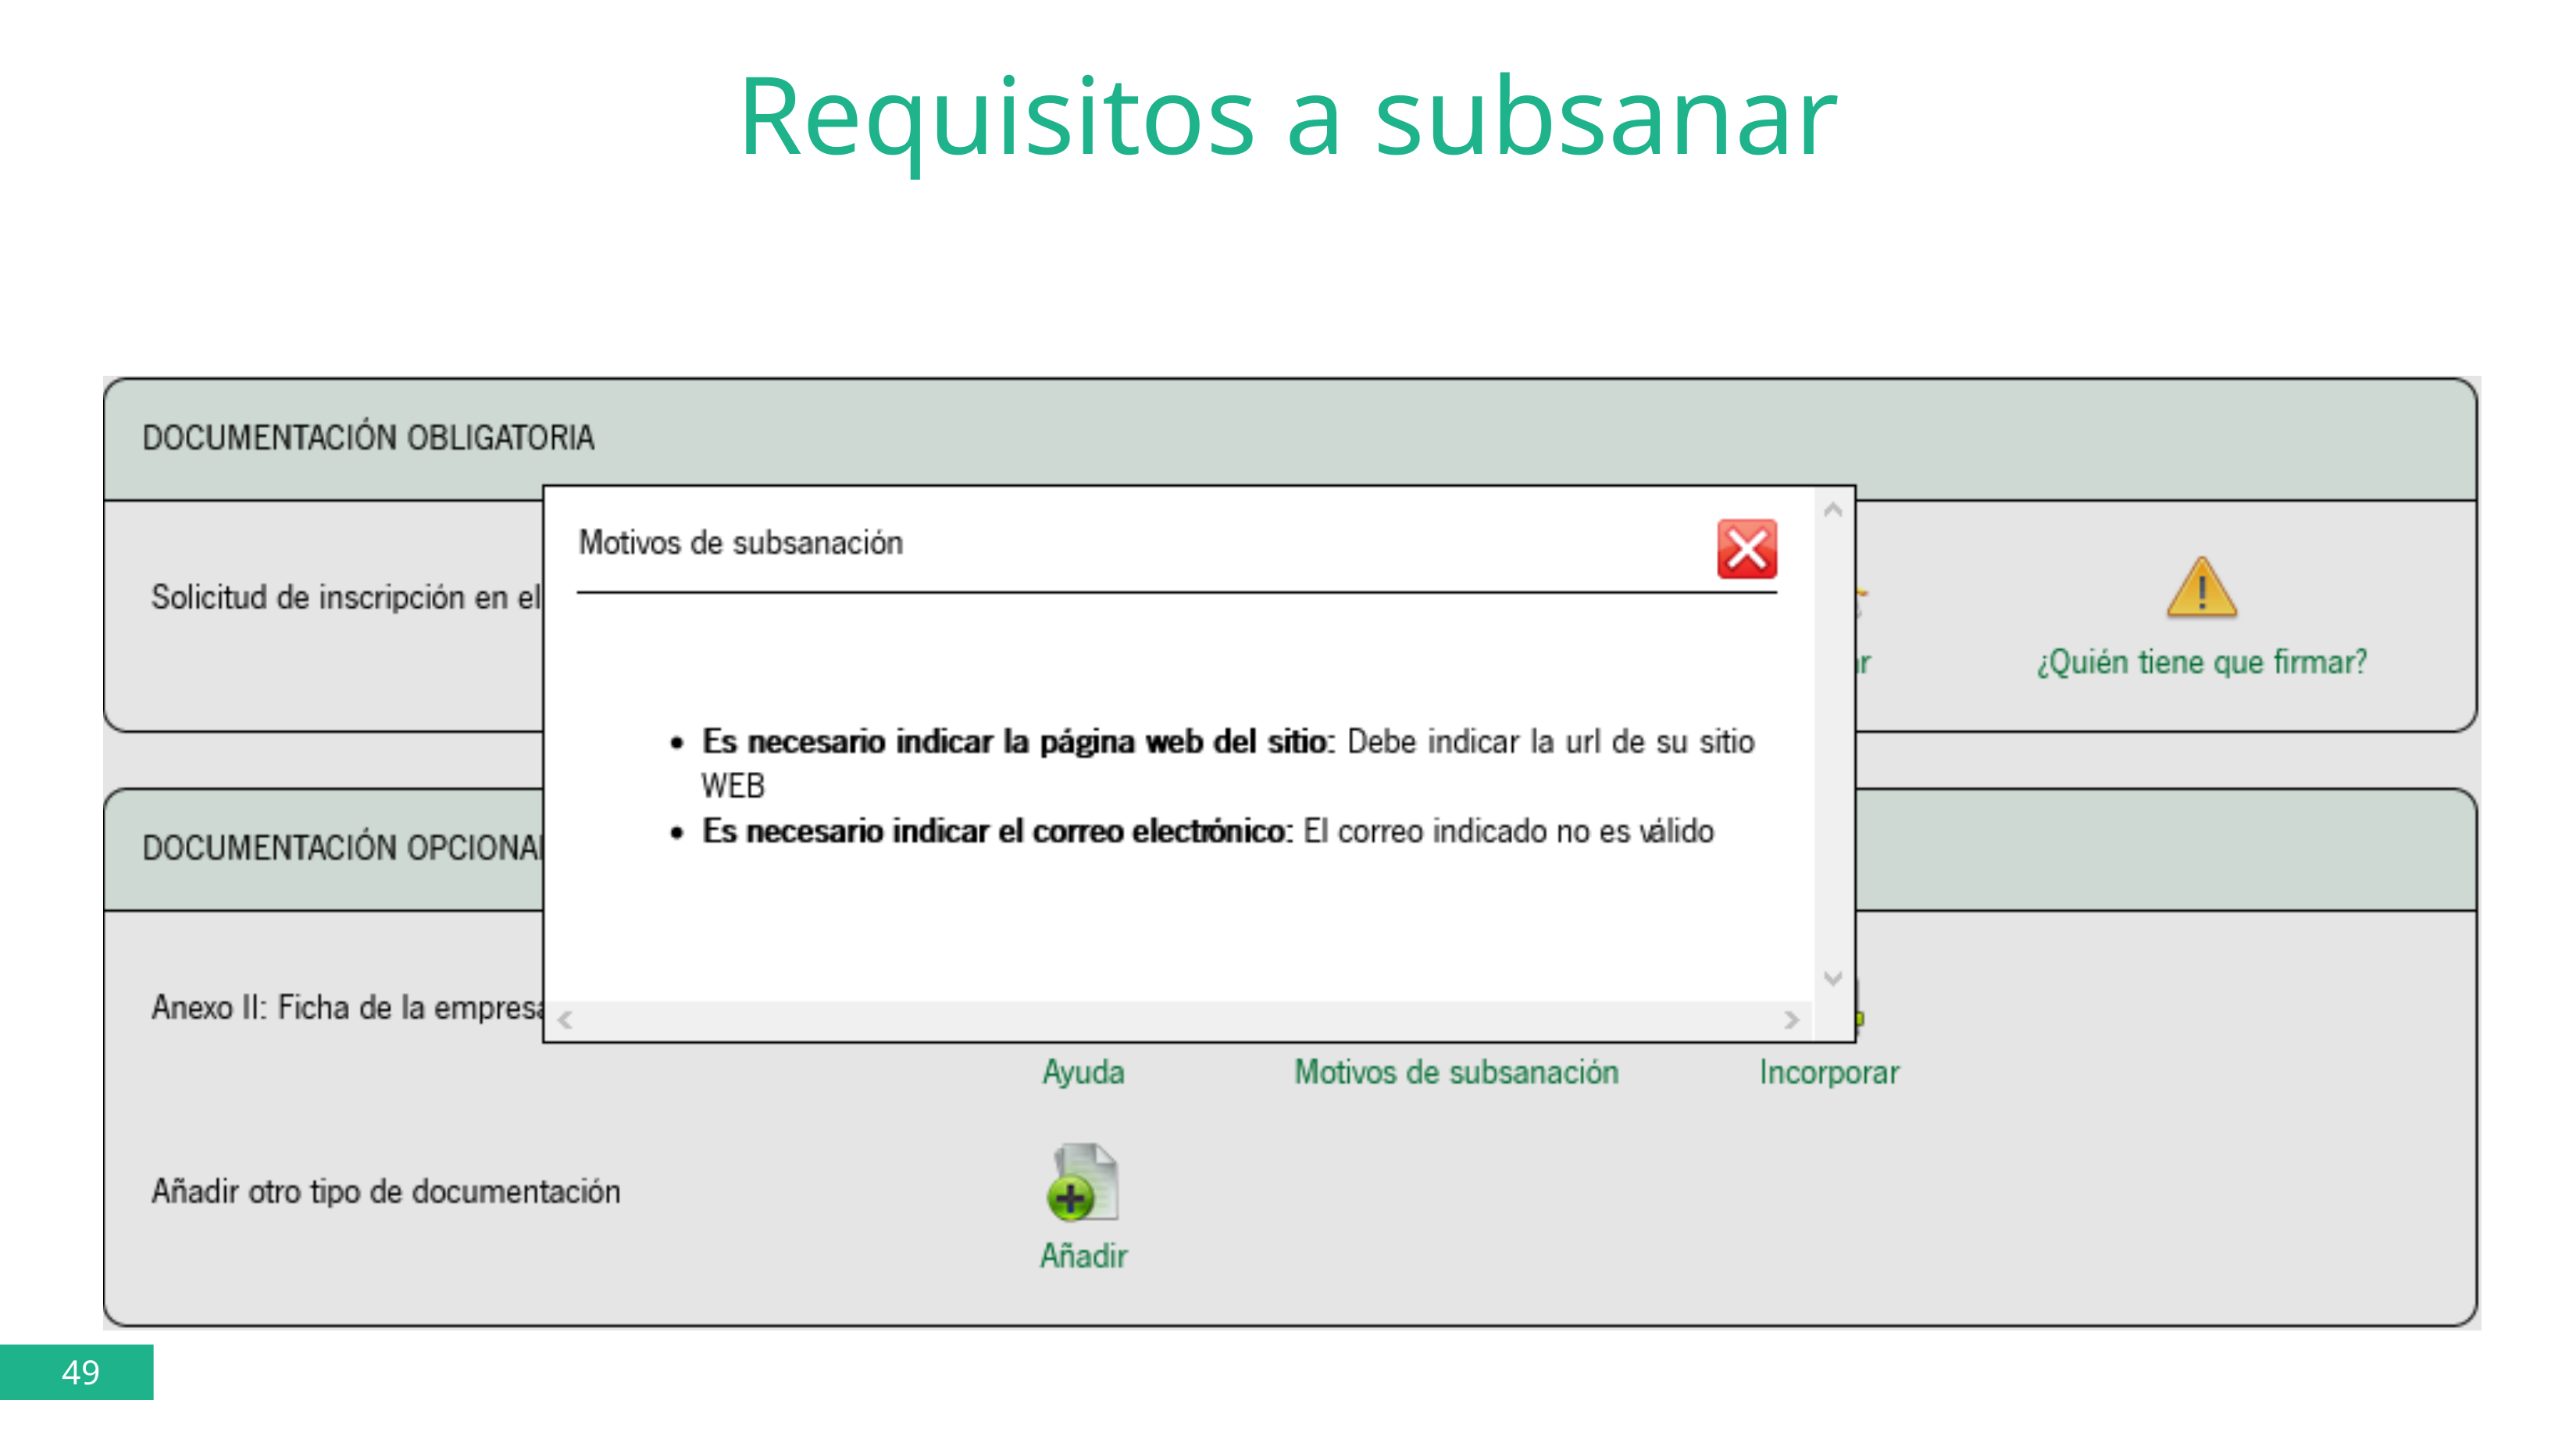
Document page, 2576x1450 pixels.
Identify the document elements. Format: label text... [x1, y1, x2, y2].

picture [102, 375, 2481, 1330]
text_box Requisitos a subsanar [0, 41, 2576, 182]
slide_number 49 [41, 1351, 112, 1394]
text_box [0, 1345, 154, 1400]
